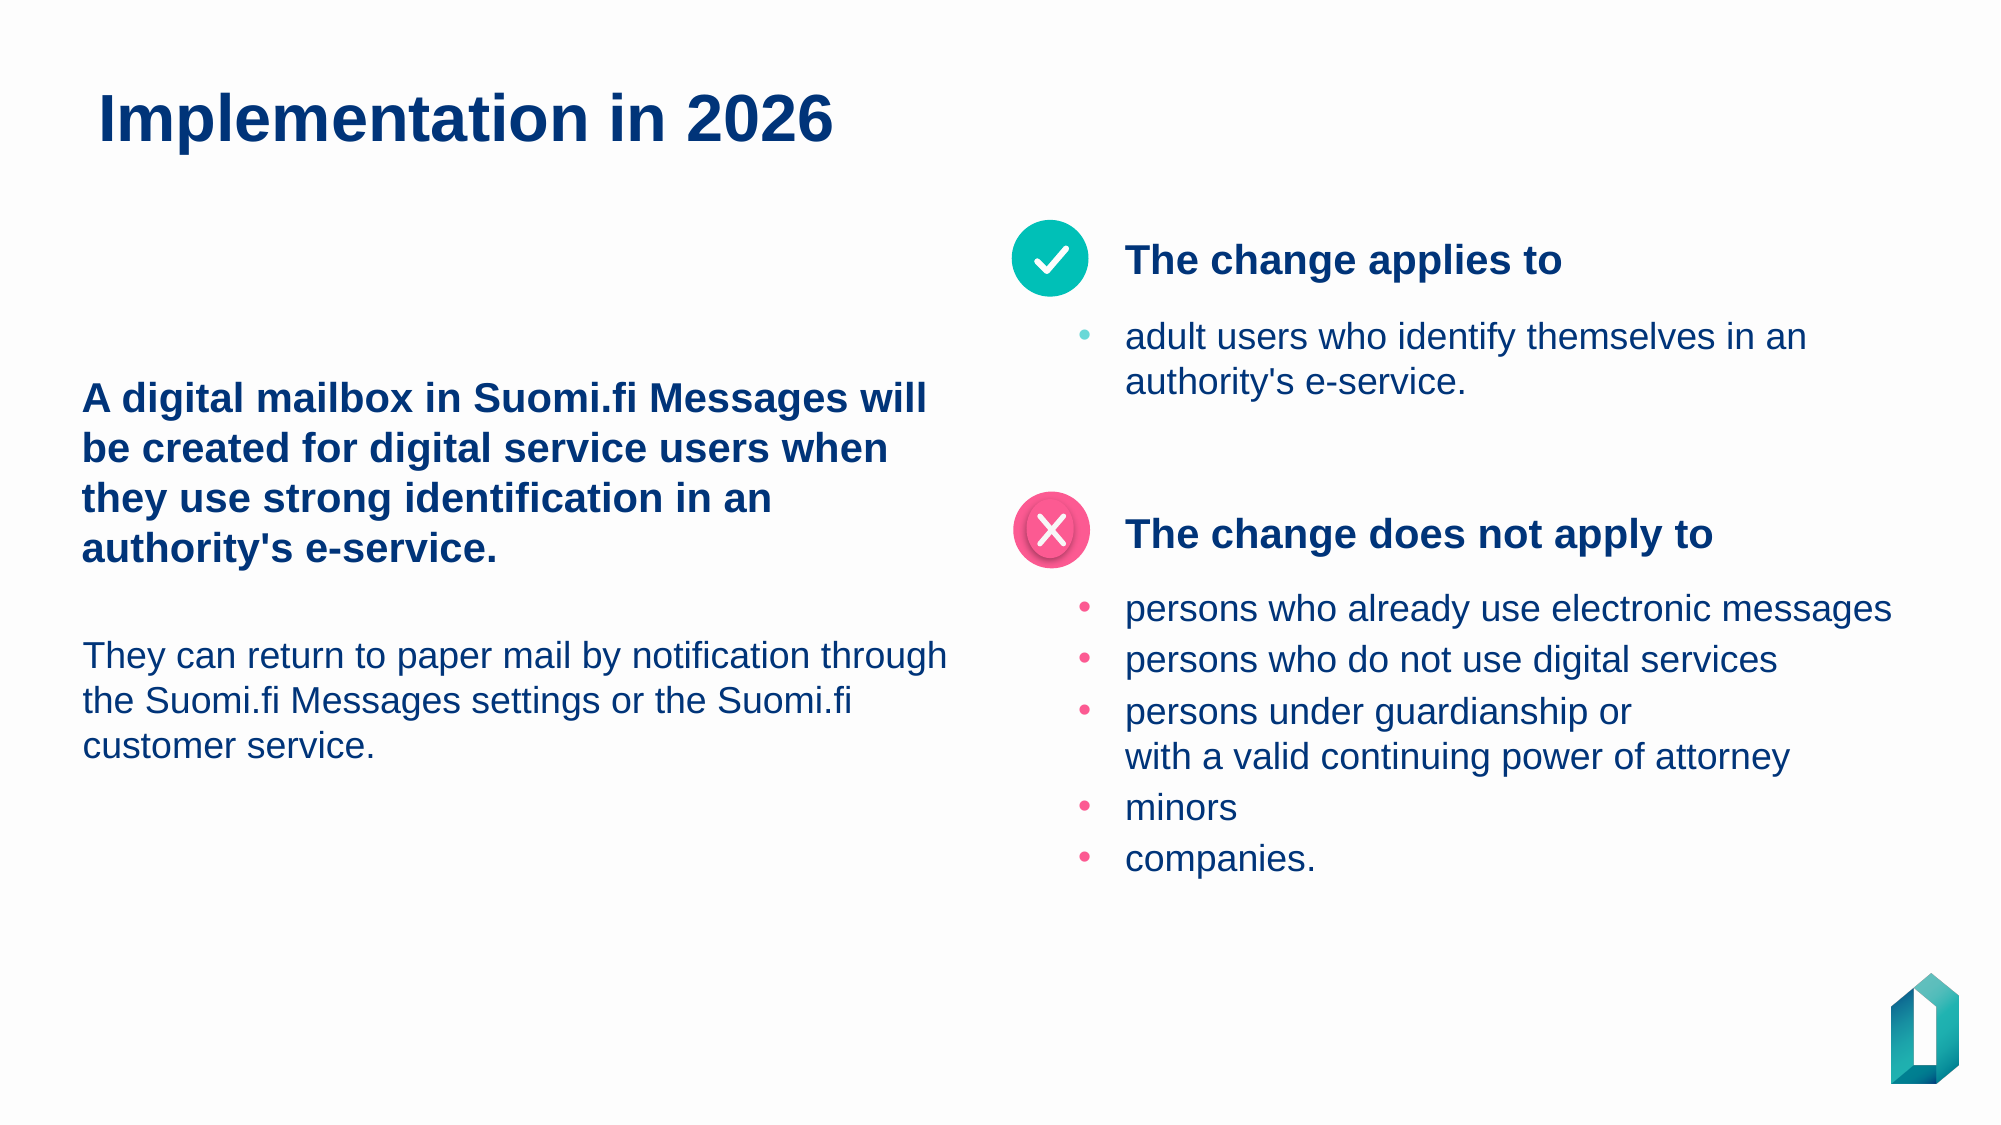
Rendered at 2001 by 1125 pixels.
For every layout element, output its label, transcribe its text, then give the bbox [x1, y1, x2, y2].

text_box [1011, 219, 1089, 297]
picture [1891, 973, 1959, 1084]
text_box They can return to paper mail by notification through the Suomi.fi Messages settings or the Suomi.fi customer service. [67, 623, 1012, 774]
text_box persons who already use electronic messages persons who do not use digital services persons under guardianship or with a valid continuing power of attorney minors companies. [1063, 576, 1934, 887]
text_box The change does not apply to [1110, 499, 1831, 565]
title Implementation in 2026 [83, 37, 1886, 163]
text_box adult users who identify themselves in an authority's e-service. [1063, 304, 1831, 410]
text_box The change applies to [1109, 225, 1654, 291]
text_box A digital mailbox in Suomi.fi Messages will be created for digital service users when they use strong identification in an authority's e-service. [66, 362, 953, 578]
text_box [1013, 491, 1091, 569]
